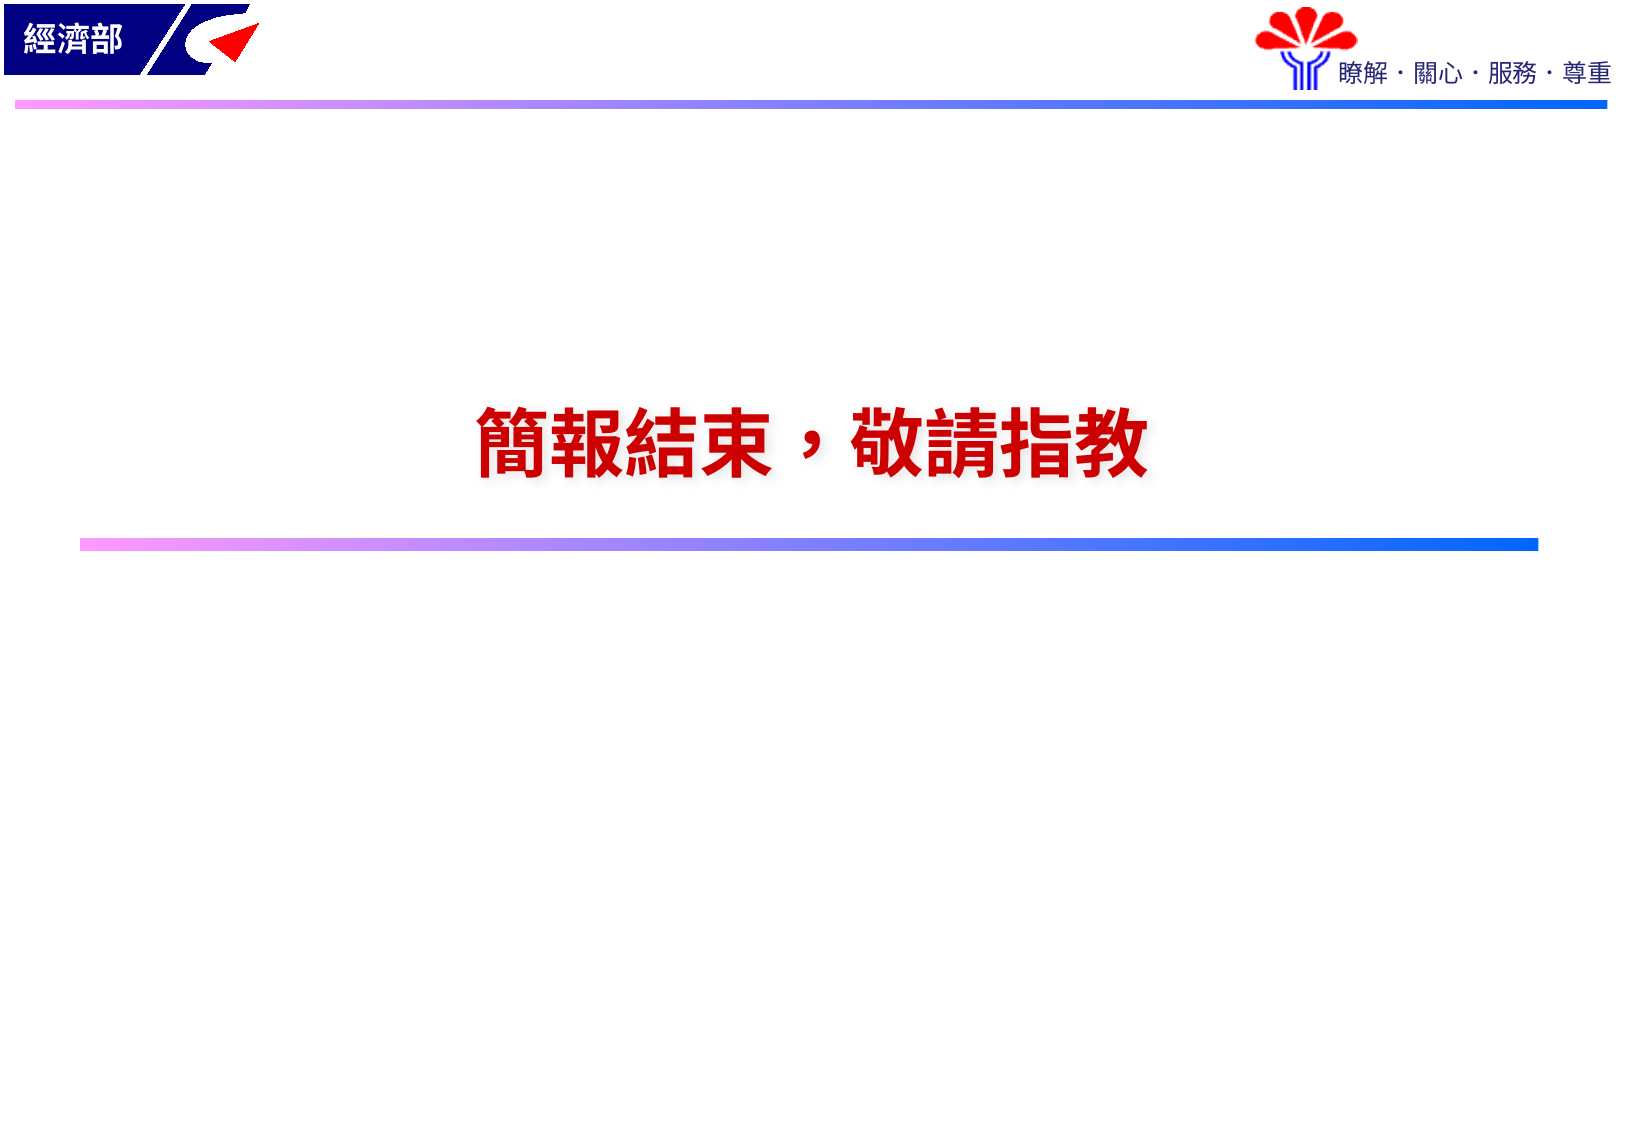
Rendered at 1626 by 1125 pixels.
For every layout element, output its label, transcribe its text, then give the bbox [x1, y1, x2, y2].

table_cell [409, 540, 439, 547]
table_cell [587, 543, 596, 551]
table_cell 218 [849, 542, 859, 551]
text_box 自102/4/1起累積至104/11/30瀏覽與下載量 Top 5 [1245, 539, 1367, 545]
table_cell 218 [901, 539, 969, 544]
table_cell 8 [1010, 101, 1016, 108]
table_cell 11 [752, 542, 762, 551]
picture [1255, 7, 1358, 90]
table_cell 549 [987, 539, 1134, 544]
table_cell - [507, 539, 587, 543]
table_cell 22 [433, 540, 513, 544]
title 簡報結束，敬請指教 [121, 350, 1504, 532]
table_cell 11 [815, 539, 855, 544]
table_cell 8 [1073, 540, 1151, 545]
table_header 104年 [1331, 541, 1390, 545]
table_cell 627 [1159, 539, 1339, 545]
